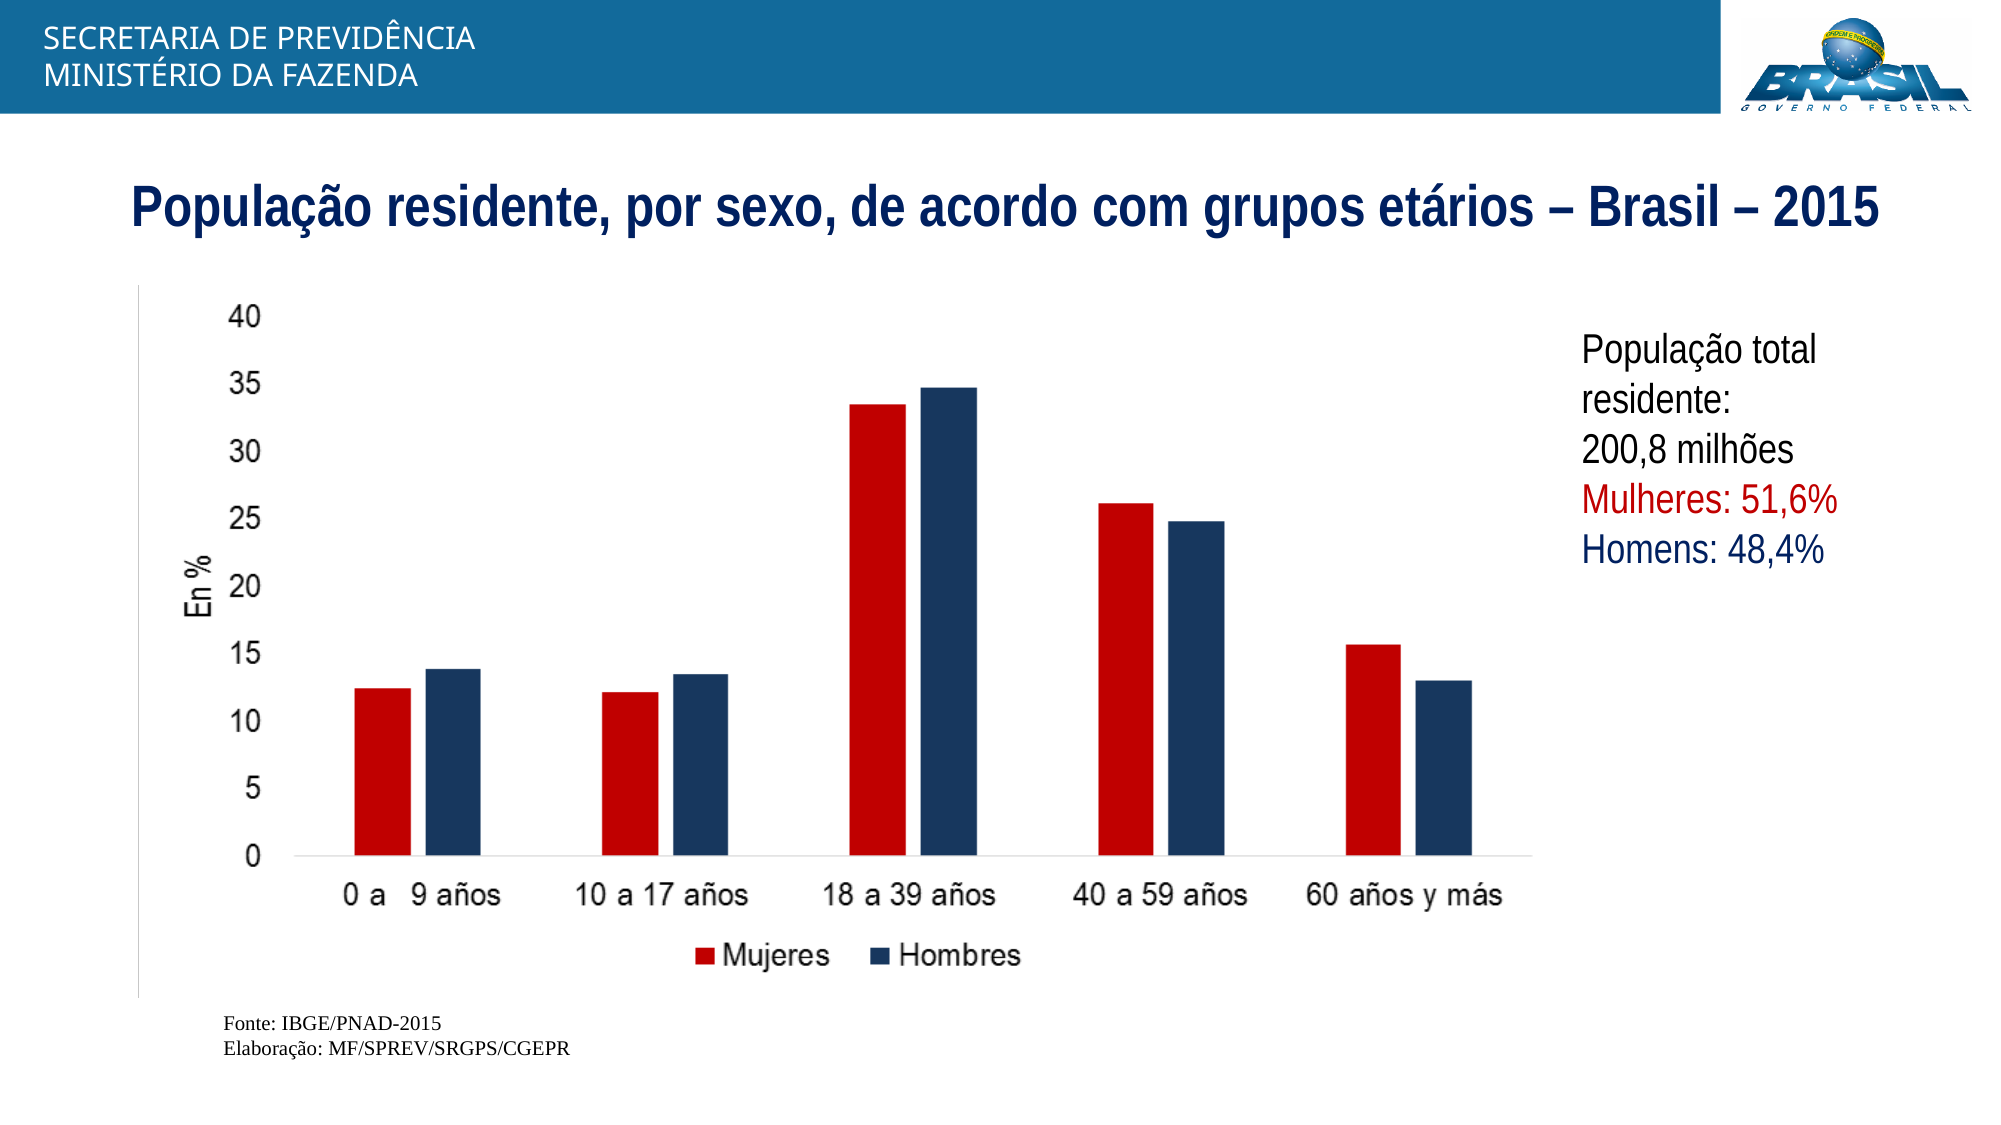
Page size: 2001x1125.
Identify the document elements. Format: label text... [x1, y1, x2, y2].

text_box População residente, por sexo, de acordo com grupos etários – Brasil – 2015 [66, 160, 1945, 246]
picture [1741, 18, 1972, 111]
text_box População total residente: 200,8 milhões Mulheres: 51,6% Homens: 48,4% [1571, 314, 1969, 580]
picture [137, 284, 1568, 998]
text_box Fonte: IBGE/PNAD-2015 Elaboração: MF/SPREV/SRGPS/CGEPR [208, 1006, 1532, 1068]
